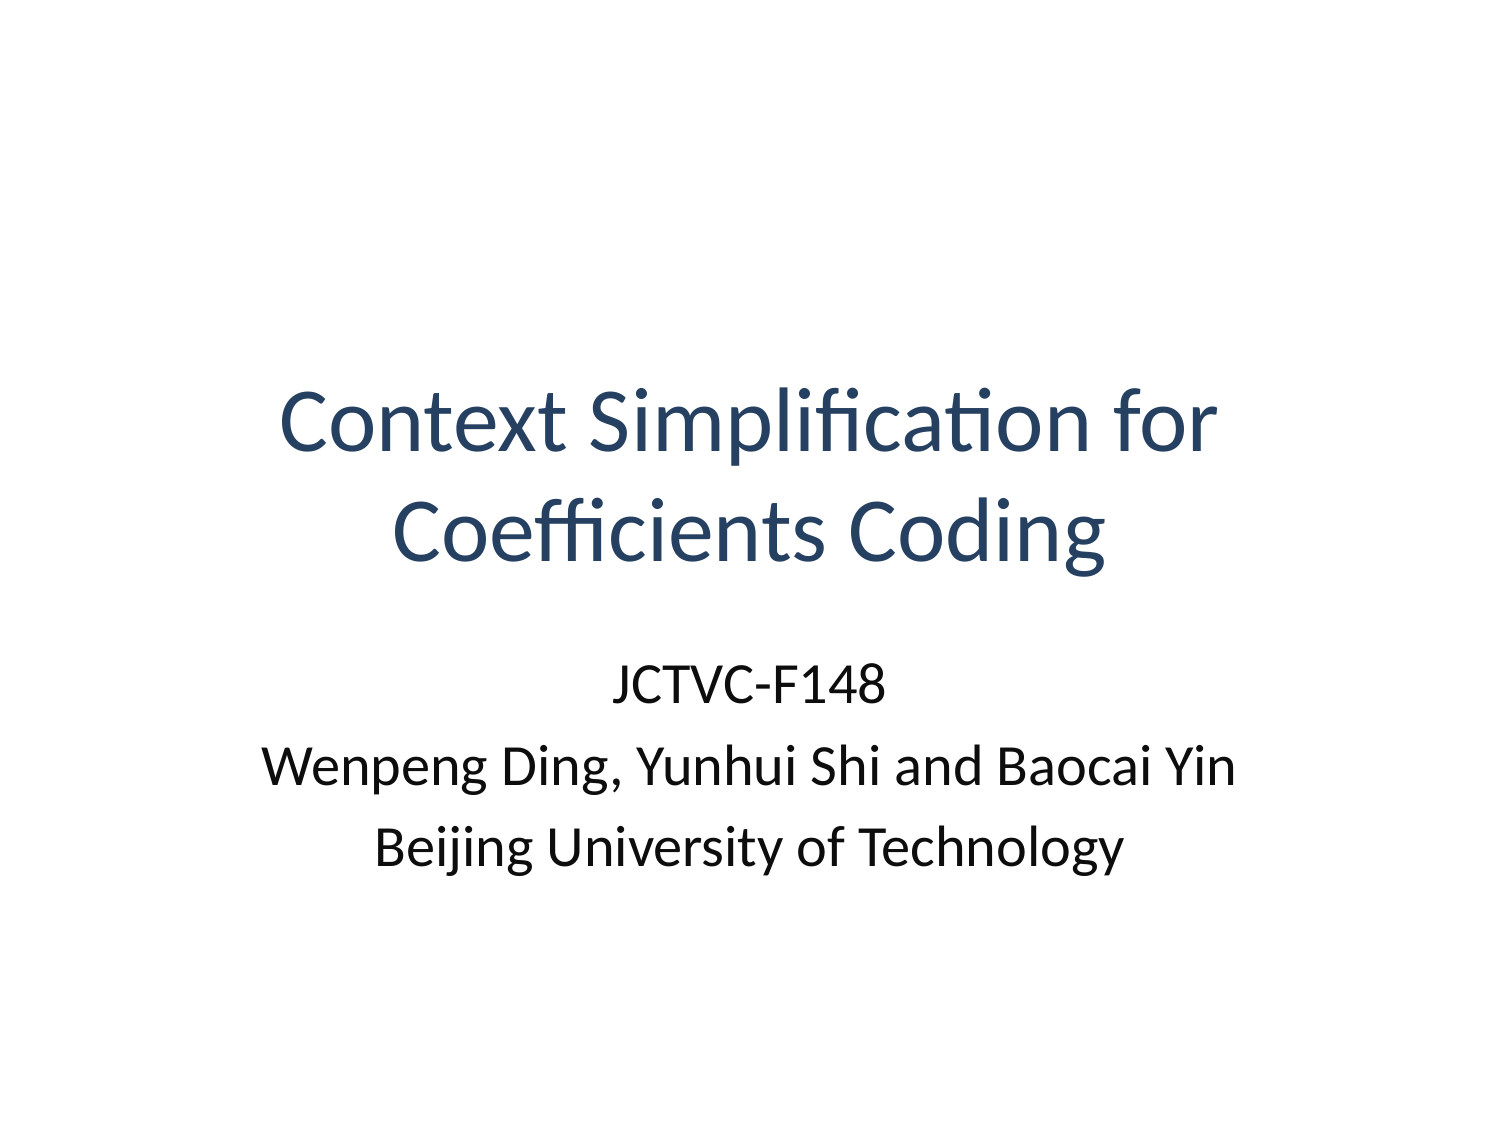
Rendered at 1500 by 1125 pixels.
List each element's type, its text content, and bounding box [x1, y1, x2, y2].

subtitle JCTVC-F148 Wenpeng Ding, Yunhui Shi and Baocai Yin Beijing University of Technology [225, 637, 1275, 925]
title Context Simplification for Coefficients Coding [112, 349, 1388, 591]
